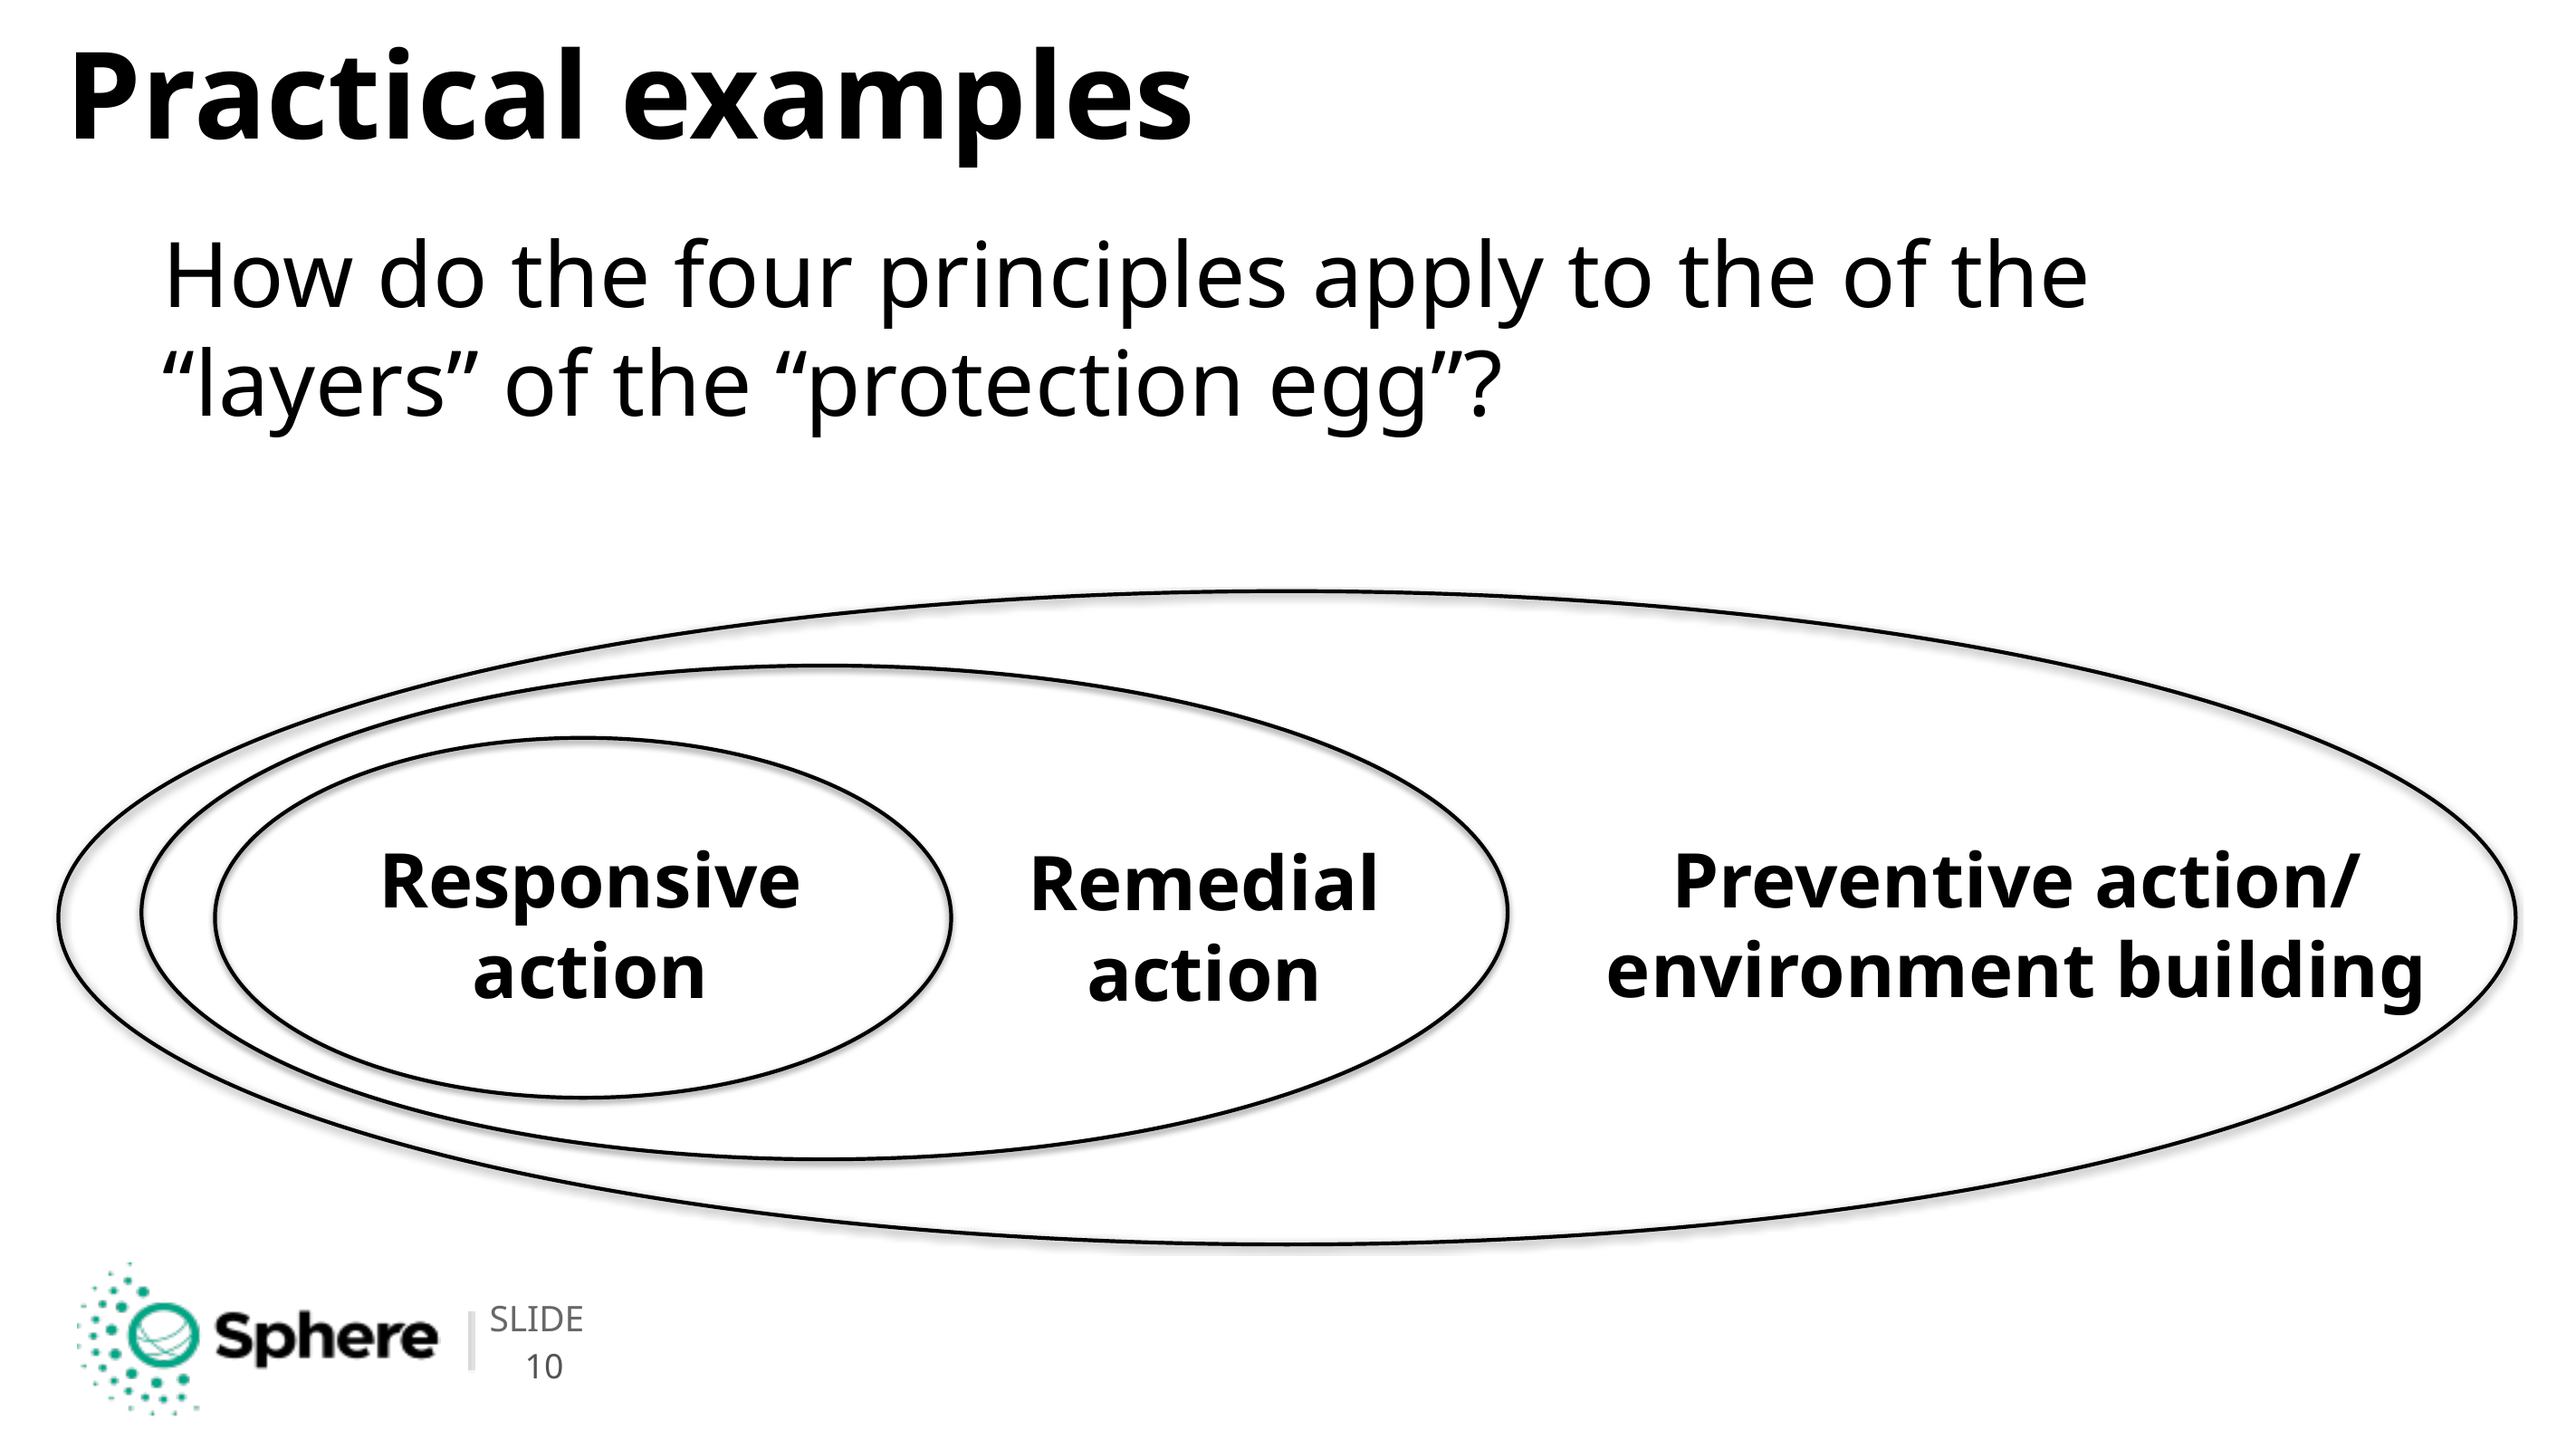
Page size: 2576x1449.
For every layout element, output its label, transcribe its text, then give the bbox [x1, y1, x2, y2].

picture [77, 1262, 441, 1418]
picture [468, 1311, 479, 1338]
slide_number 10 [468, 1338, 620, 1439]
list How do the four principles apply to the of the “layers” of the “protection egg”? [154, 208, 2205, 588]
title Practical examples [57, 10, 2131, 179]
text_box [58, 590, 2516, 1245]
